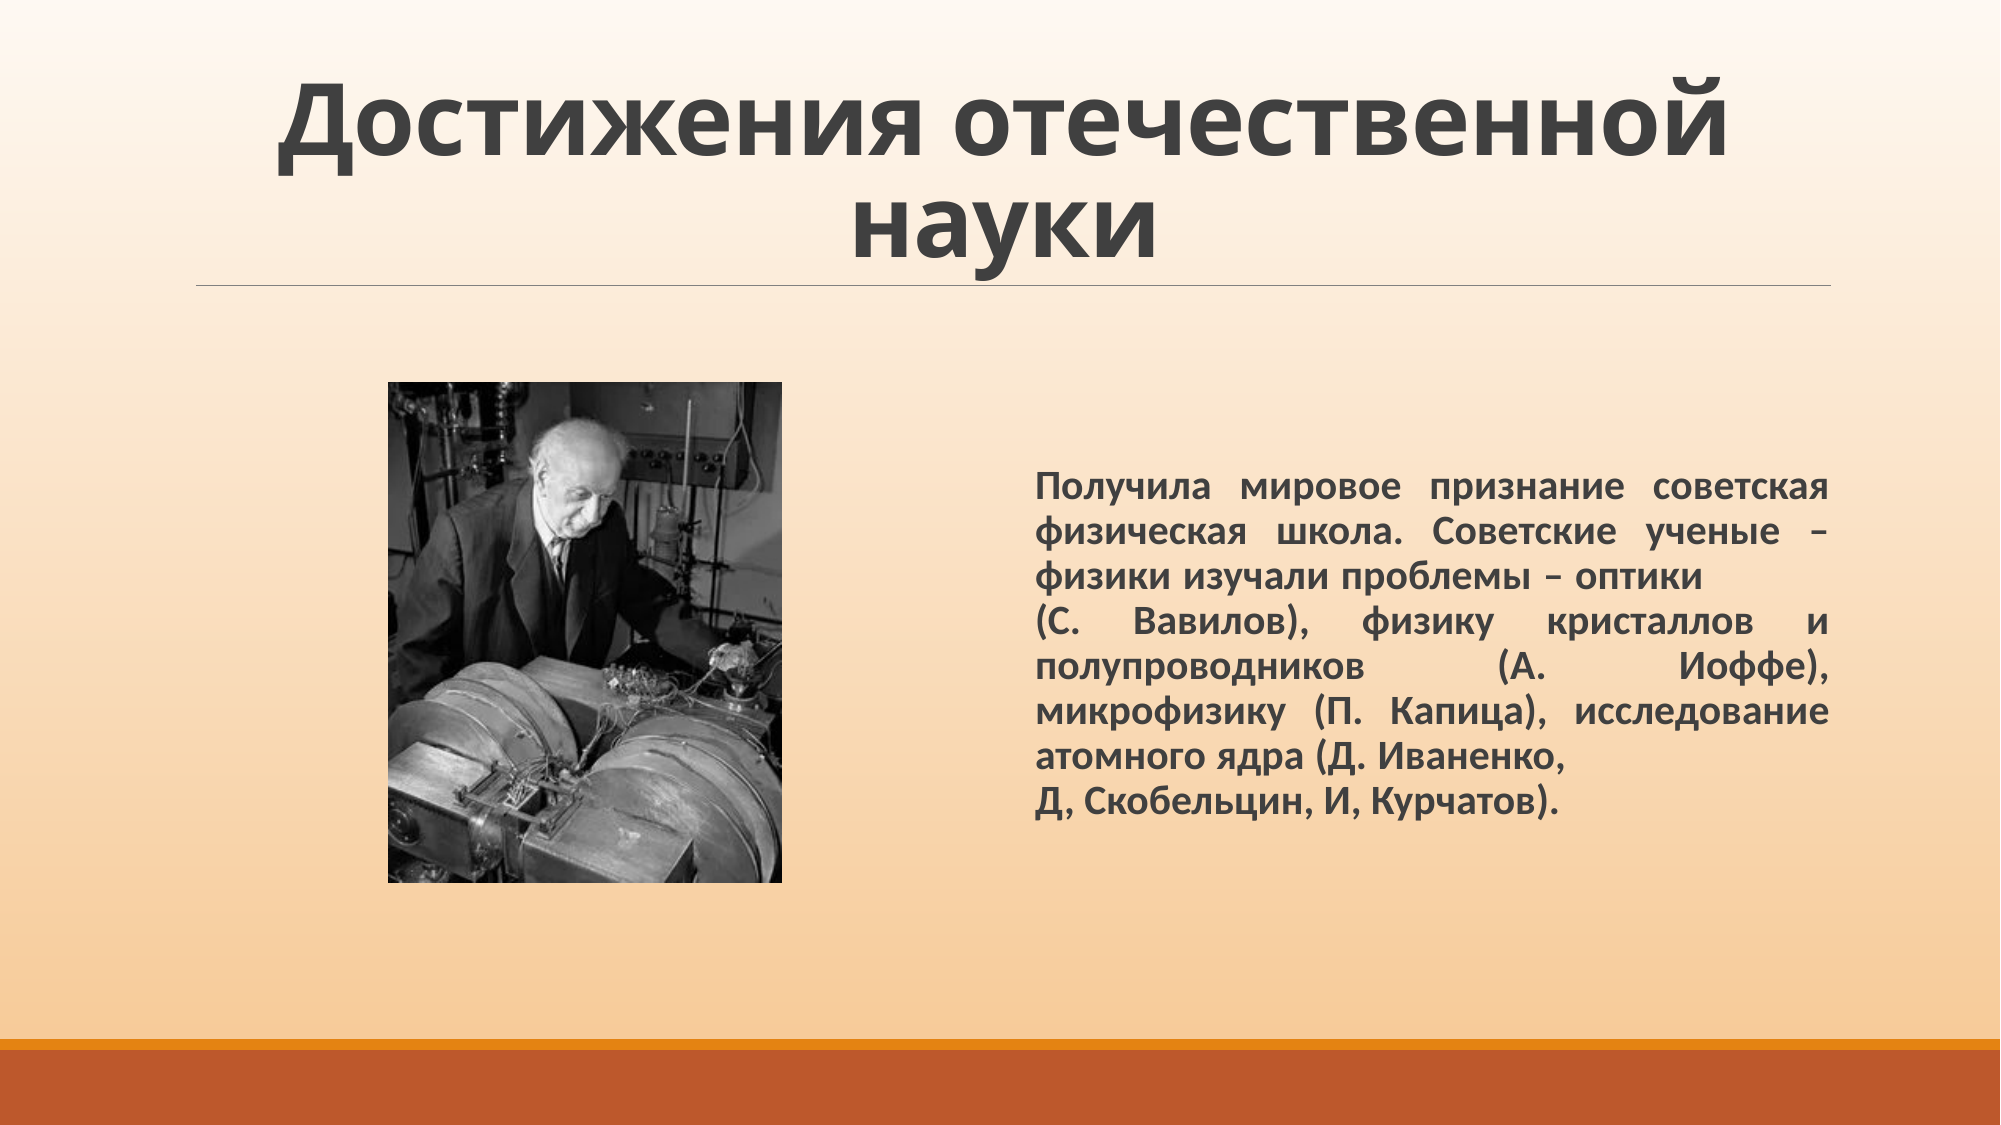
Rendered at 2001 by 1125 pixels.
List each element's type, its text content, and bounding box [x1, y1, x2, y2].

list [388, 382, 782, 884]
title Достижения отечественной науки [180, 47, 1830, 285]
list Получила мировое признание советская физическая школа. Советские ученые – физики изучали проблемы – оптики (С. Вавилов), физику кристаллов и полупроводников (А. Иоффе), микрофизику (П. Капица), исследование атомного ядра (Д. Иваненко, Д, Скобельцин, И, Курчатов). [1020, 302, 1830, 963]
